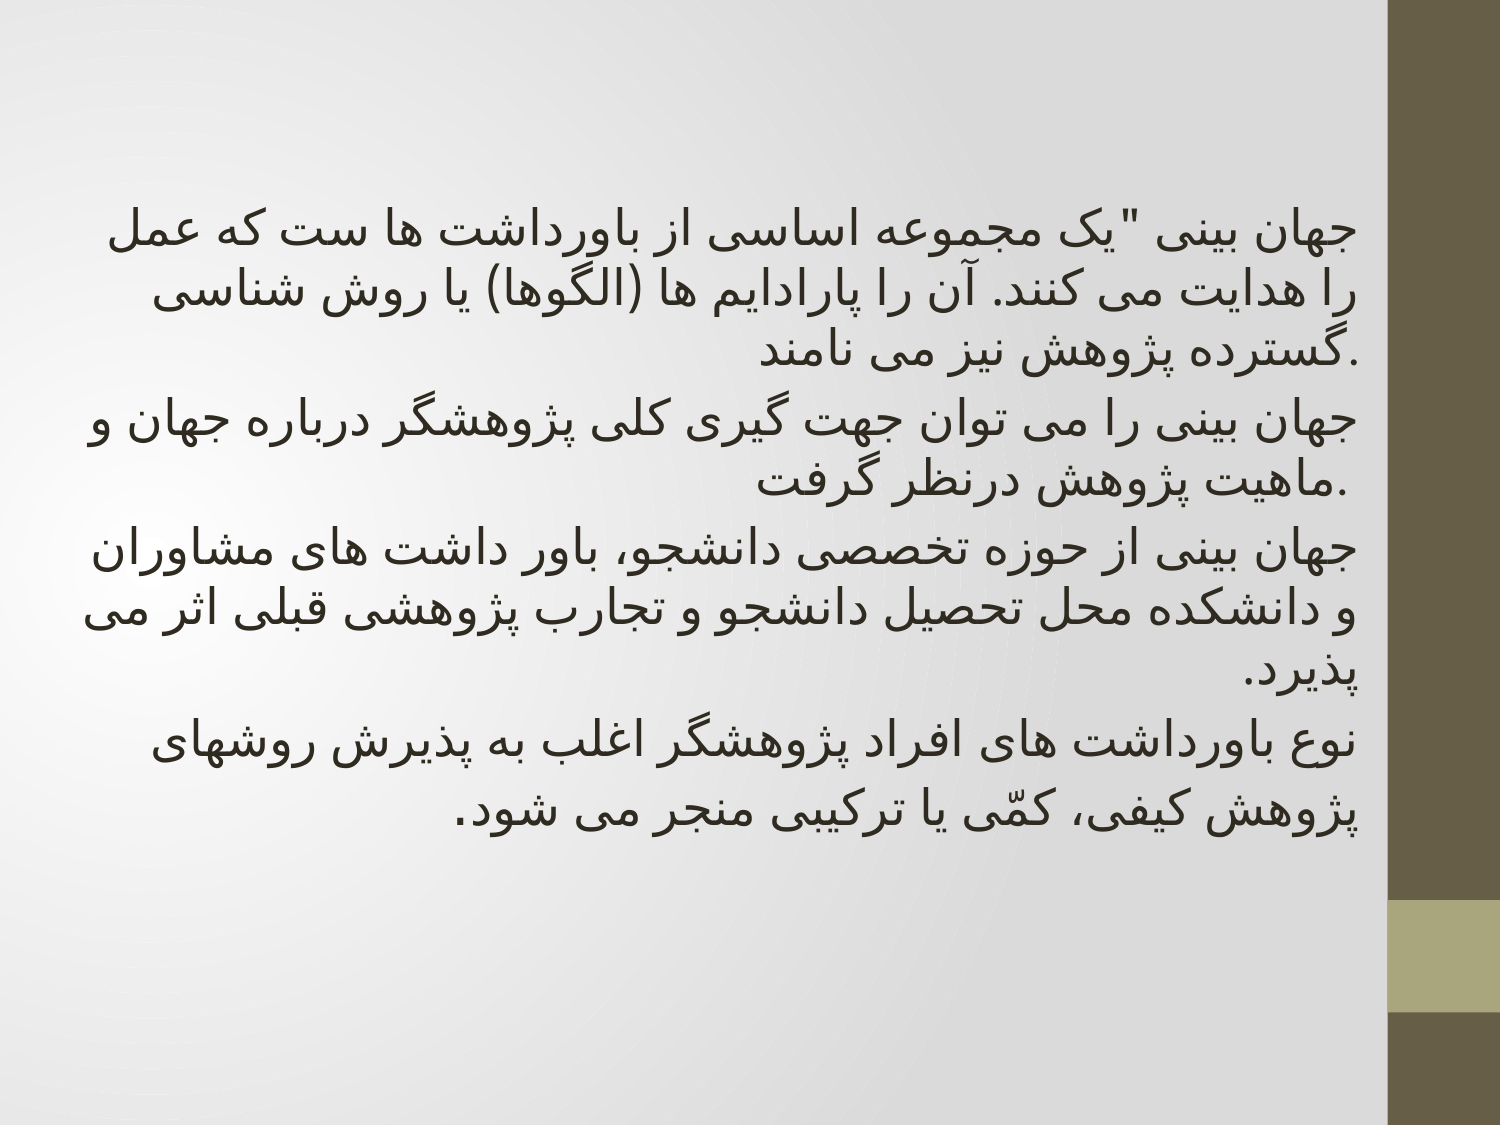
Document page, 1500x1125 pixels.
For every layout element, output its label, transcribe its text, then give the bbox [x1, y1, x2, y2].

subtitle جهان بینی "یک مجموعه اساسی از باورداشت ها ست که عمل را هدایت می کنند. آن را پارادایم ها (الگوها) یا روش شناسی گسترده پژوهش نیز می نامند. جهان بینی را می توان جهت گیری کلی پژوهشگر درباره جهان و ماهیت پژوهش درنظر گرفت. جهان بینی از حوزه تخصصی دانشجو، باور داشت های مشاوران و دانشکده محل تحصیل دانشجو و تجارب پژوهشی قبلی اثر می پذیرد. نوع باورداشت های افراد پژوهشگر اغلب به پذیرش روشهای پژوهش کیفی، کمّی یا ترکیبی منجر می شود. [50, 187, 1375, 1075]
